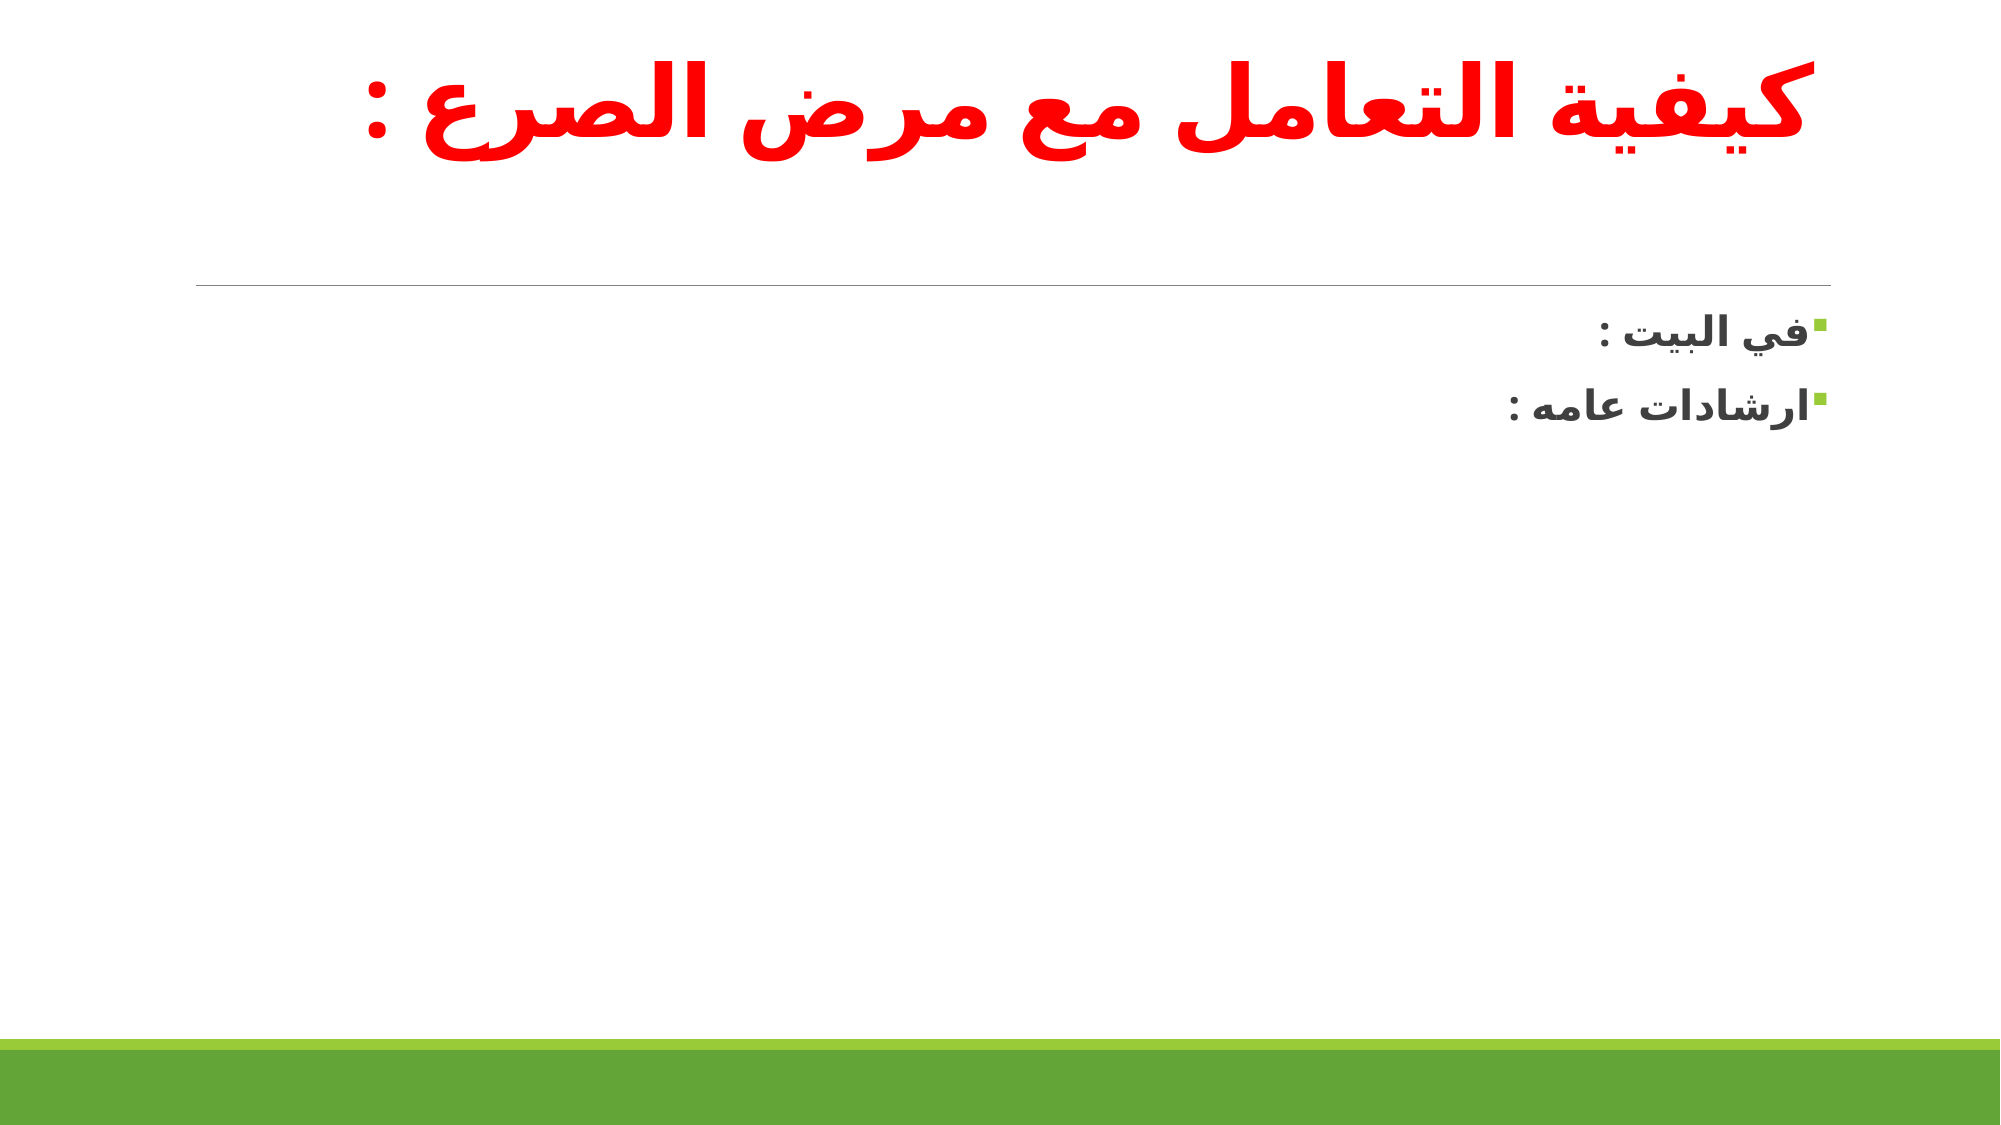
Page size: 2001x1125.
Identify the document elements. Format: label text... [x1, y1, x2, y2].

list في البيت : ارشادات عامه : [180, 302, 1830, 963]
title كيفية التعامل مع مرض الصرع : [180, 47, 1830, 285]
